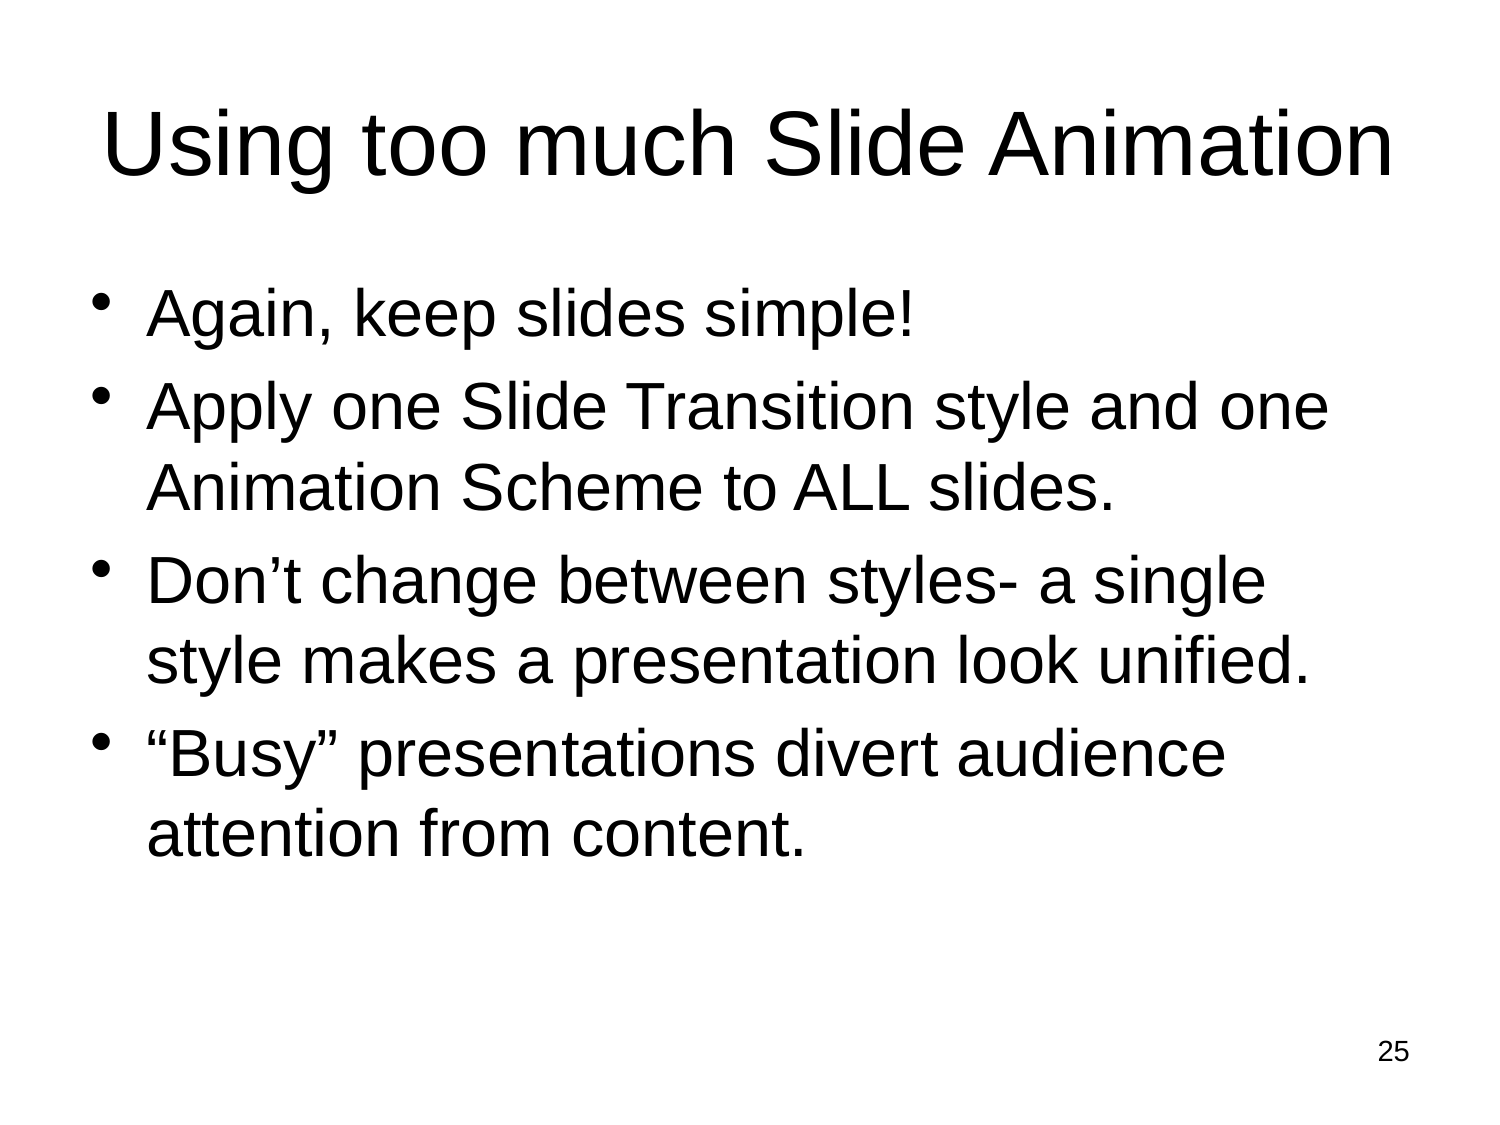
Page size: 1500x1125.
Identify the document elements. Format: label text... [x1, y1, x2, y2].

slide_number 25 [1074, 1024, 1425, 1103]
list Again, keep slides simple! Apply one Slide Transition style and one Animation Scheme to ALL slides. Don’t change between styles- a single style makes a presentation look unified. “Busy” presentations divert audience attention from content. [75, 262, 1425, 1005]
title Using too much Slide Animation [75, 45, 1425, 233]
